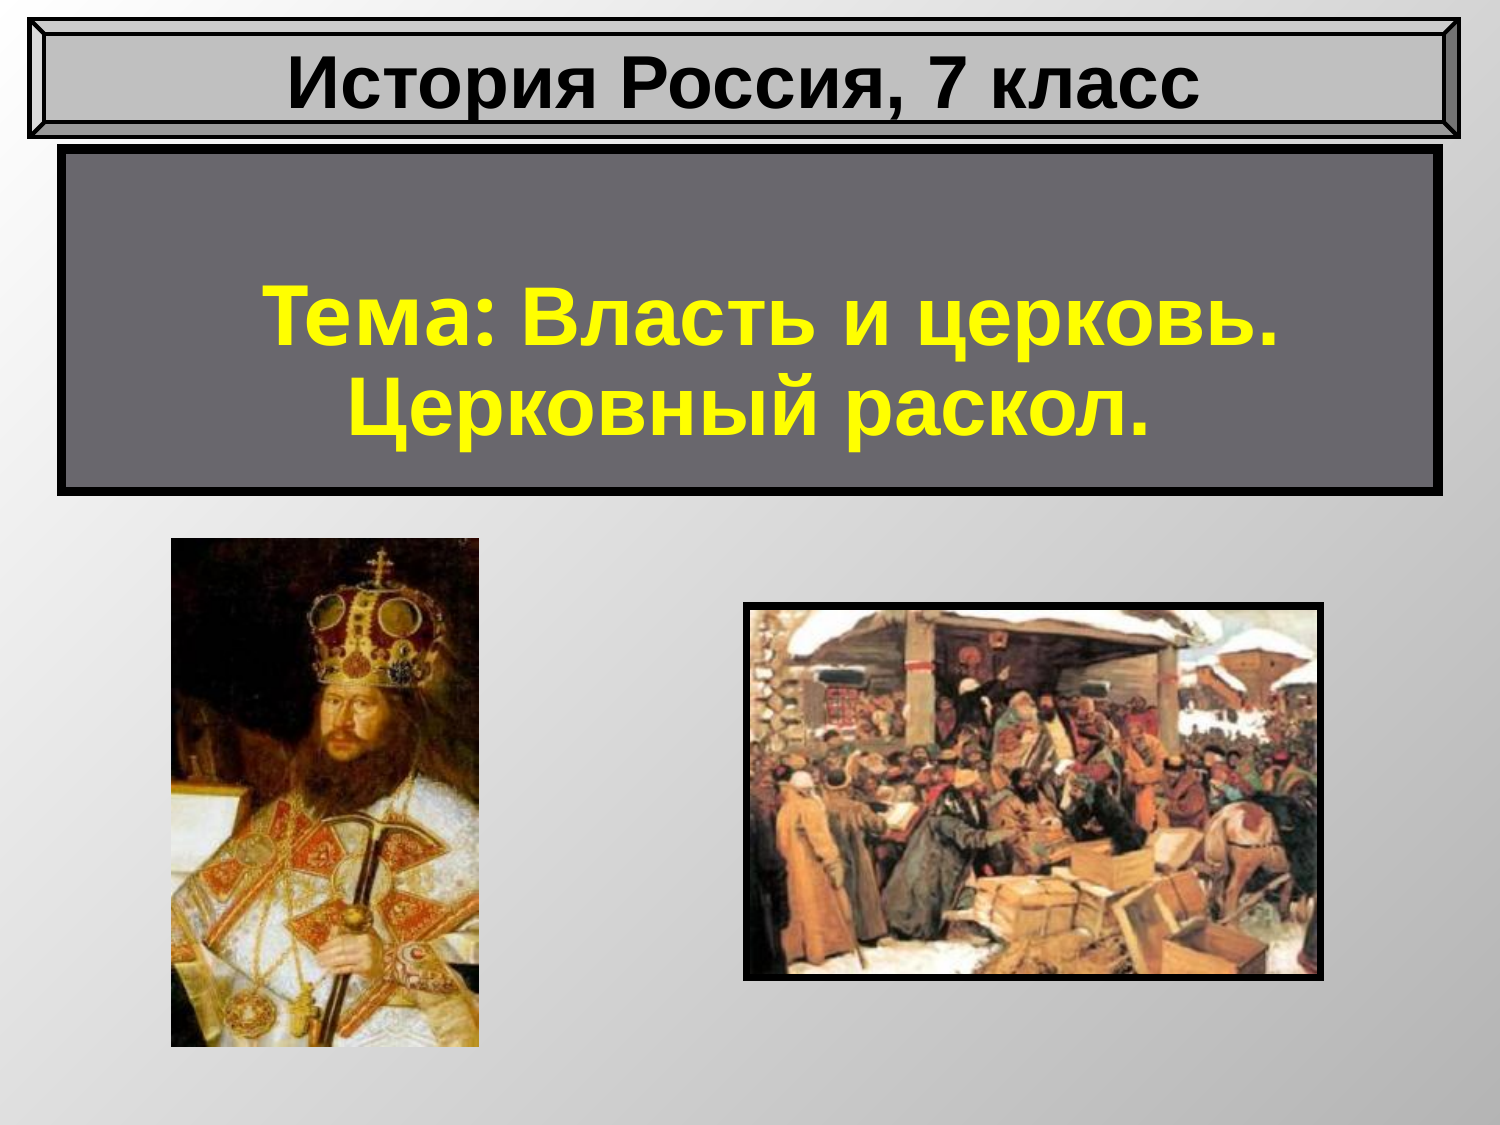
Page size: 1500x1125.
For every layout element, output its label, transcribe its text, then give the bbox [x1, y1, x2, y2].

picture [749, 609, 1318, 975]
subtitle Тема: Власть и церковь. Церковный раскол. [61, 148, 1439, 492]
picture [170, 538, 479, 1047]
text_box История Россия, 7 класс [29, 18, 1459, 138]
